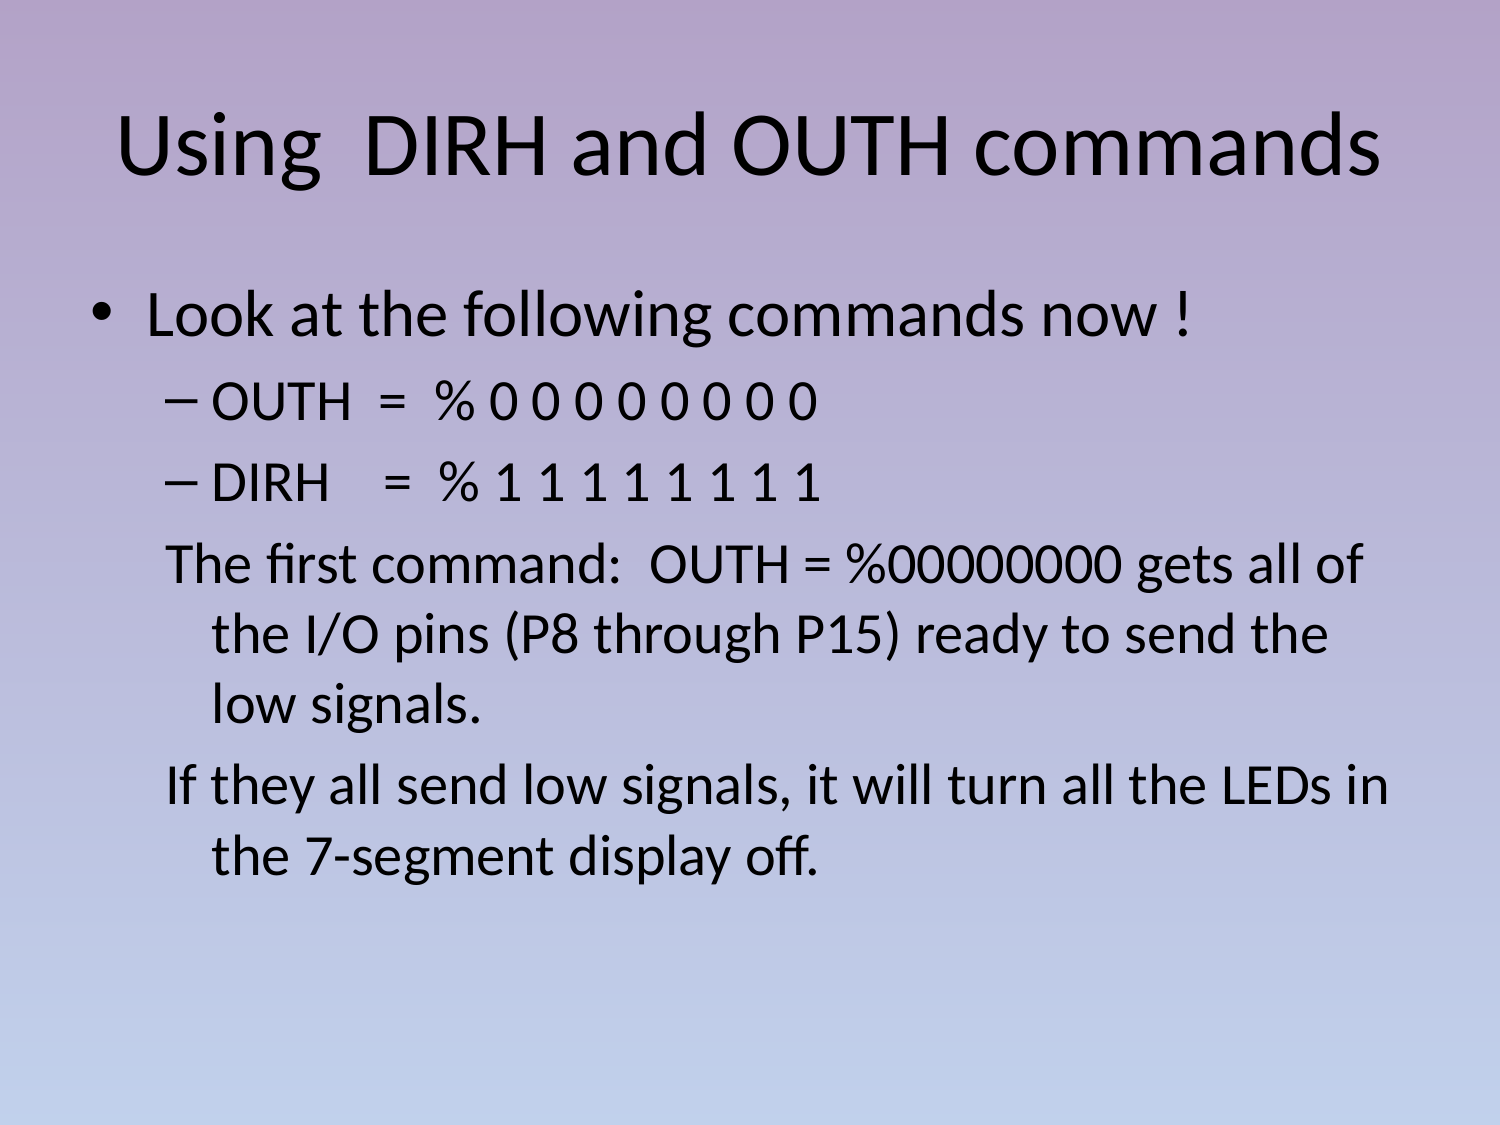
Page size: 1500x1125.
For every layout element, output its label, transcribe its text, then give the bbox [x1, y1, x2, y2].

title Using DIRH and OUTH commands [75, 45, 1425, 233]
list Look at the following commands now ! OUTH = % 0 0 0 0 0 0 0 0 DIRH = % 1 1 1 1 1 1 1 1 The first command: OUTH = %00000000 gets all of the I/O pins (P8 through P15) ready to send the low signals. If they all send low signals, it will turn all the LEDs in the 7-segment display off. [75, 262, 1425, 1005]
